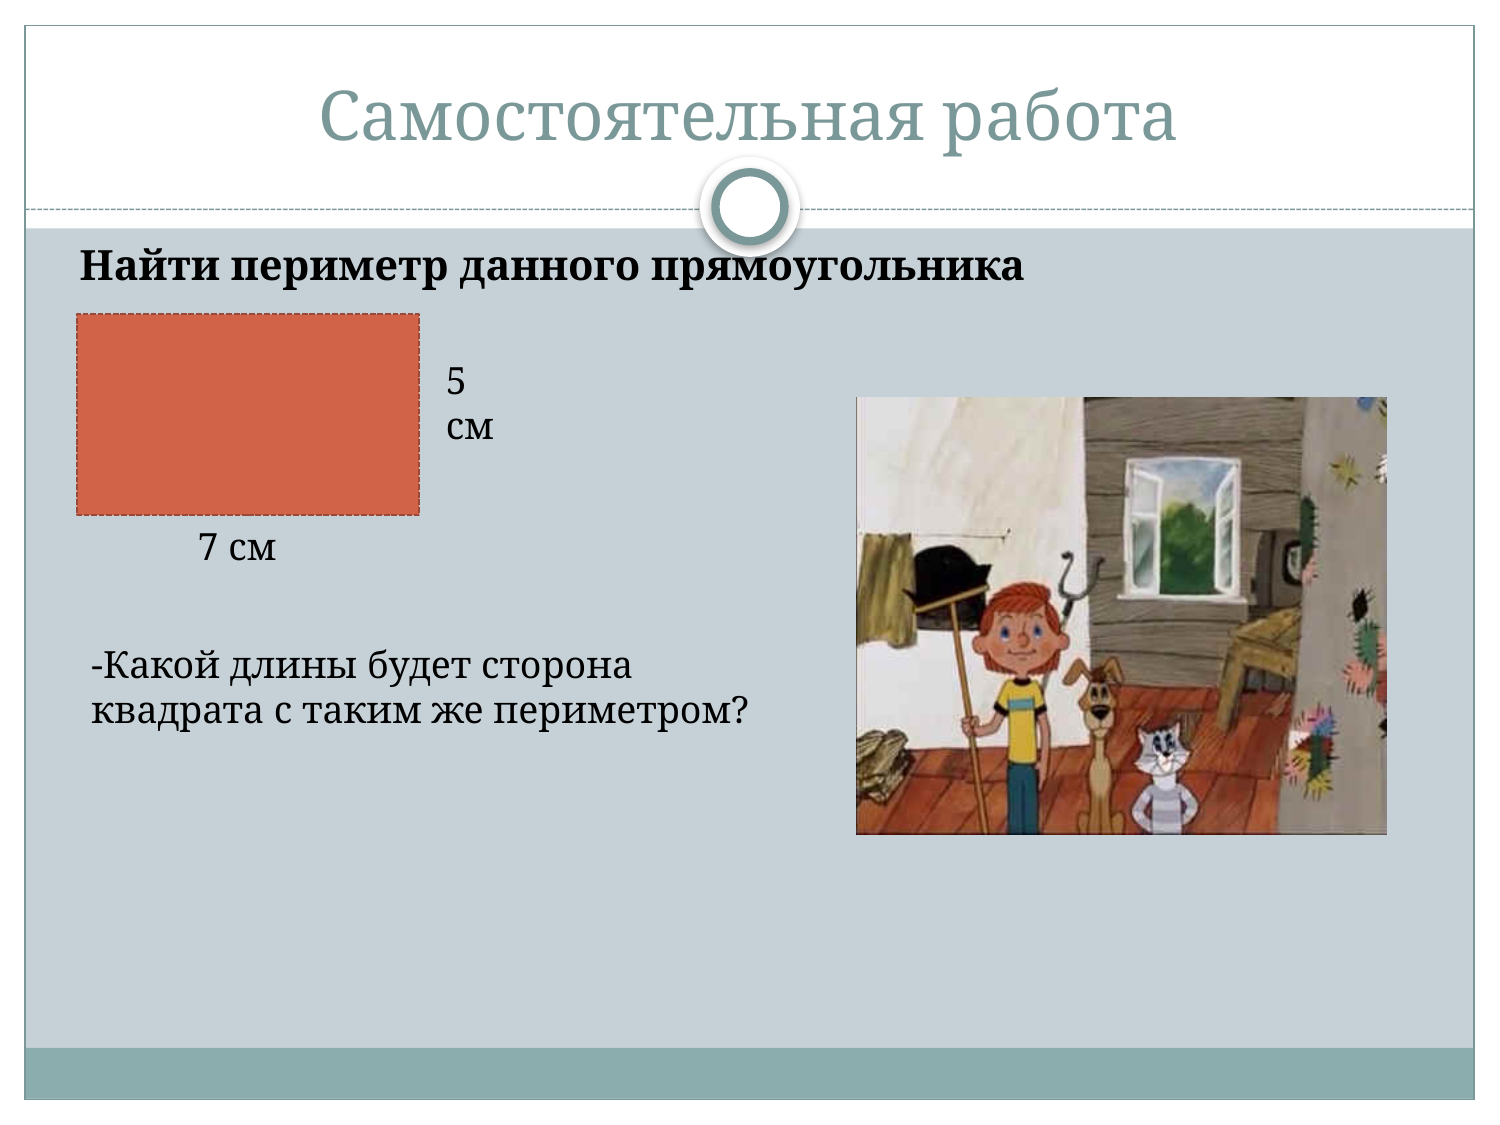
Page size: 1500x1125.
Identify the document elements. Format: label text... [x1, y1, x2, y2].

text_box -Какой длины будет сторона квадрата с таким же периметром? [76, 633, 798, 739]
text_box Найти периметр данного прямоугольника [64, 231, 1058, 297]
picture [855, 396, 1387, 835]
title Самостоятельная работа [49, 37, 1450, 162]
text_box 7 см [182, 515, 384, 575]
text_box 5 см [430, 349, 538, 455]
text_box [76, 313, 420, 516]
